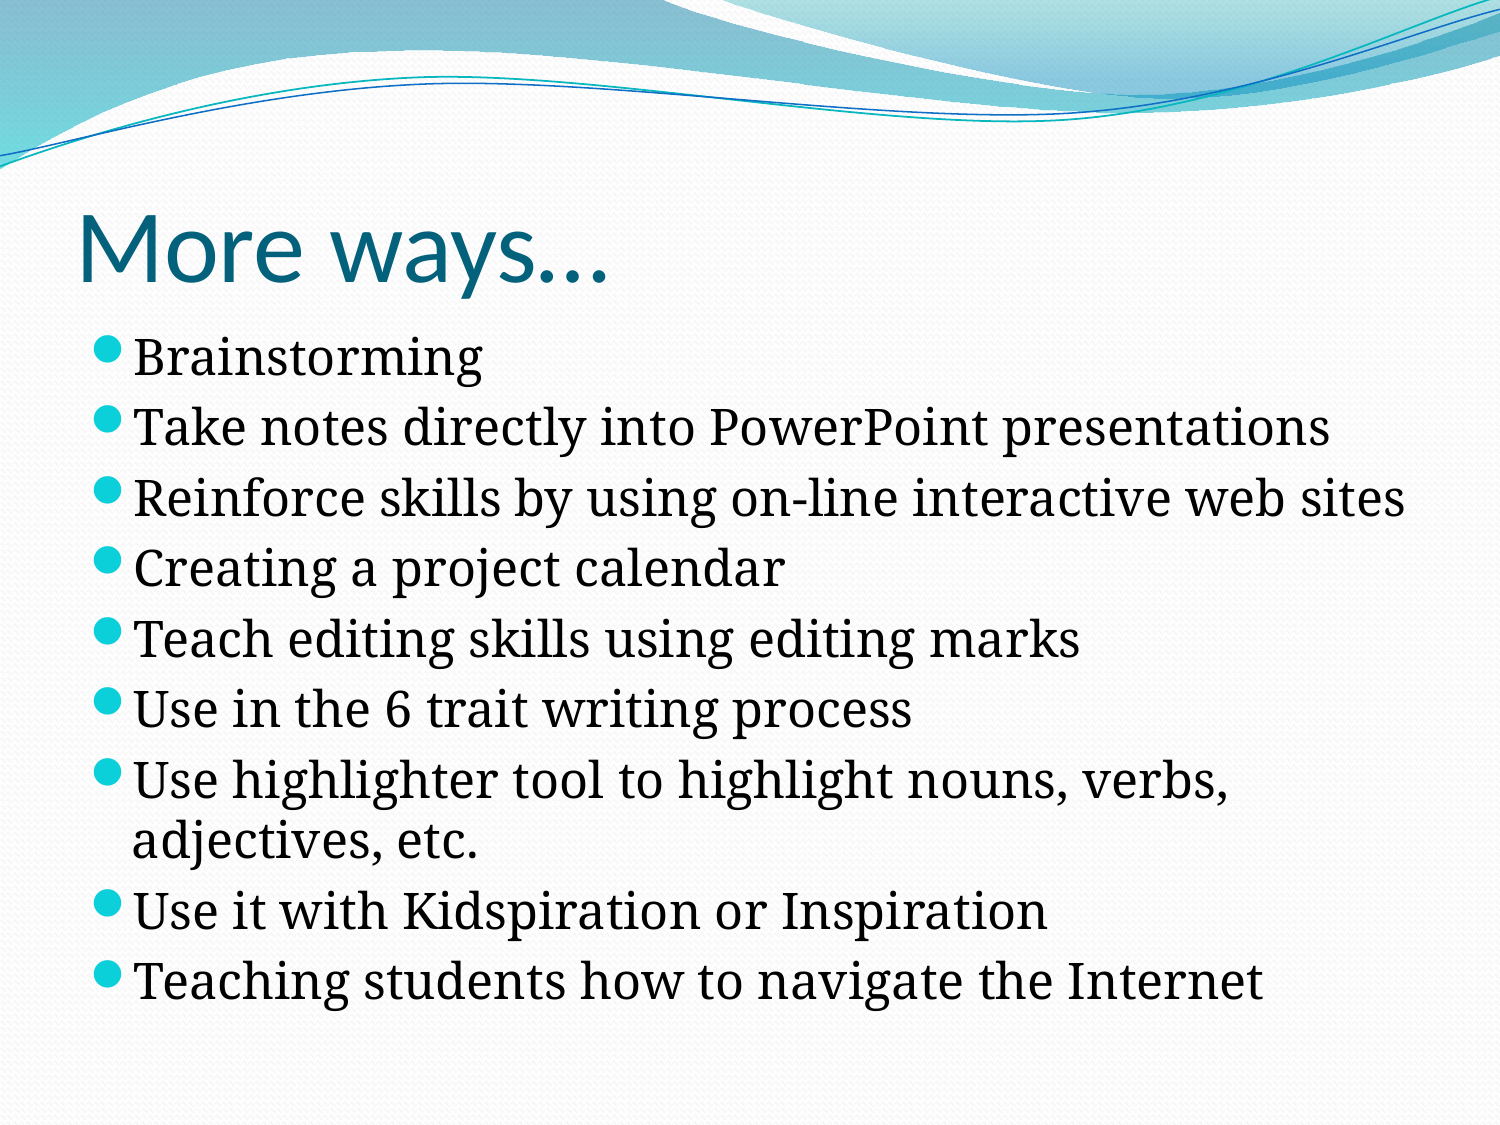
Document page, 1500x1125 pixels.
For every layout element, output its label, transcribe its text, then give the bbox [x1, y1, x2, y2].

list Brainstorming Take notes directly into PowerPoint presentations Reinforce skills by using on-line interactive web sites Creating a project calendar Teach editing skills using editing marks Use in the 6 trait writing process Use highlighter tool to highlight nouns, verbs, adjectives, etc. Use it with Kidspiration or Inspiration Teaching students how to navigate the Internet [75, 317, 1425, 1038]
title More ways… [75, 115, 1425, 303]
